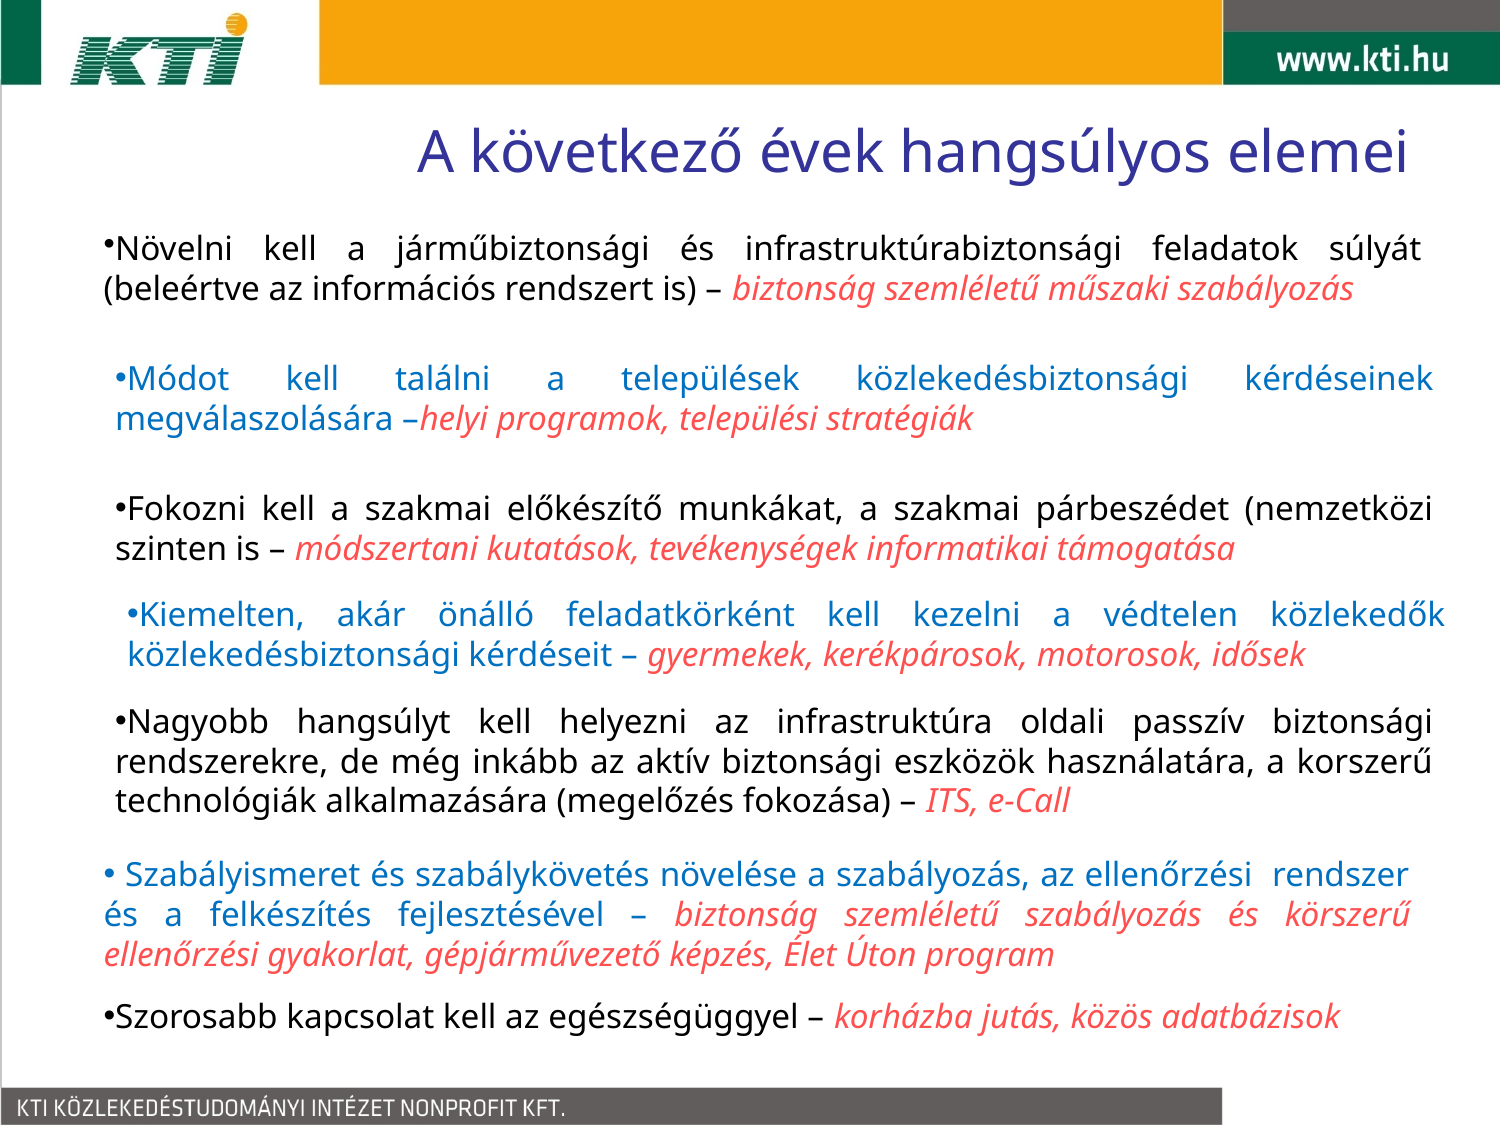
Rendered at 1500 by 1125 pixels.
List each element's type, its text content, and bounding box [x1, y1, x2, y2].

text_box Szabályismeret és szabálykövetés növelése a szabályozás, az ellenőrzési rendszer és a felkészítés fejlesztésével – biztonság szemléletű szabályozás és körszerű ellenőrzési gyakorlat, gépjárművezető képzés, Élet Úton program [88, 845, 1427, 953]
text_box Kiemelten, akár önálló feladatkörként kell kezelni a védtelen közlekedők közlekedésbiztonsági kérdéseit – gyermekek, kerékpárosok, motorosok, idősek [112, 586, 1463, 740]
picture [0, 0, 1500, 1125]
text_box Nagyobb hangsúlyt kell helyezni az infrastruktúra oldali passzív biztonsági rendszerekre, de még inkább az aktív biztonsági eszközök használatára, a korszerű technológiák alkalmazására (megelőzés fokozása) – ITS, e-Call [100, 692, 1451, 846]
text_box Szorosabb kapcsolat kell az egészségüggyel – korházba jutás, közös adatbázisok [88, 987, 1439, 1059]
text_box Módot kell találni a települések közlekedésbiztonsági kérdéseinek megválaszolására –helyi programok, települési stratégiák [100, 349, 1451, 468]
text_box Fokozni kell a szakmai előkészítő munkákat, a szakmai párbeszédet (nemzetközi szinten is – módszertani kutatások, tevékenységek informatikai támogatása [100, 479, 1451, 575]
title A következő évek hangsúlyos elemei [74, 89, 1426, 209]
text_box Növelni kell a járműbiztonsági és infrastruktúrabiztonsági feladatok súlyát (beleértve az információs rendszert is) – biztonság szemléletű műszaki szabályozás [88, 219, 1439, 374]
